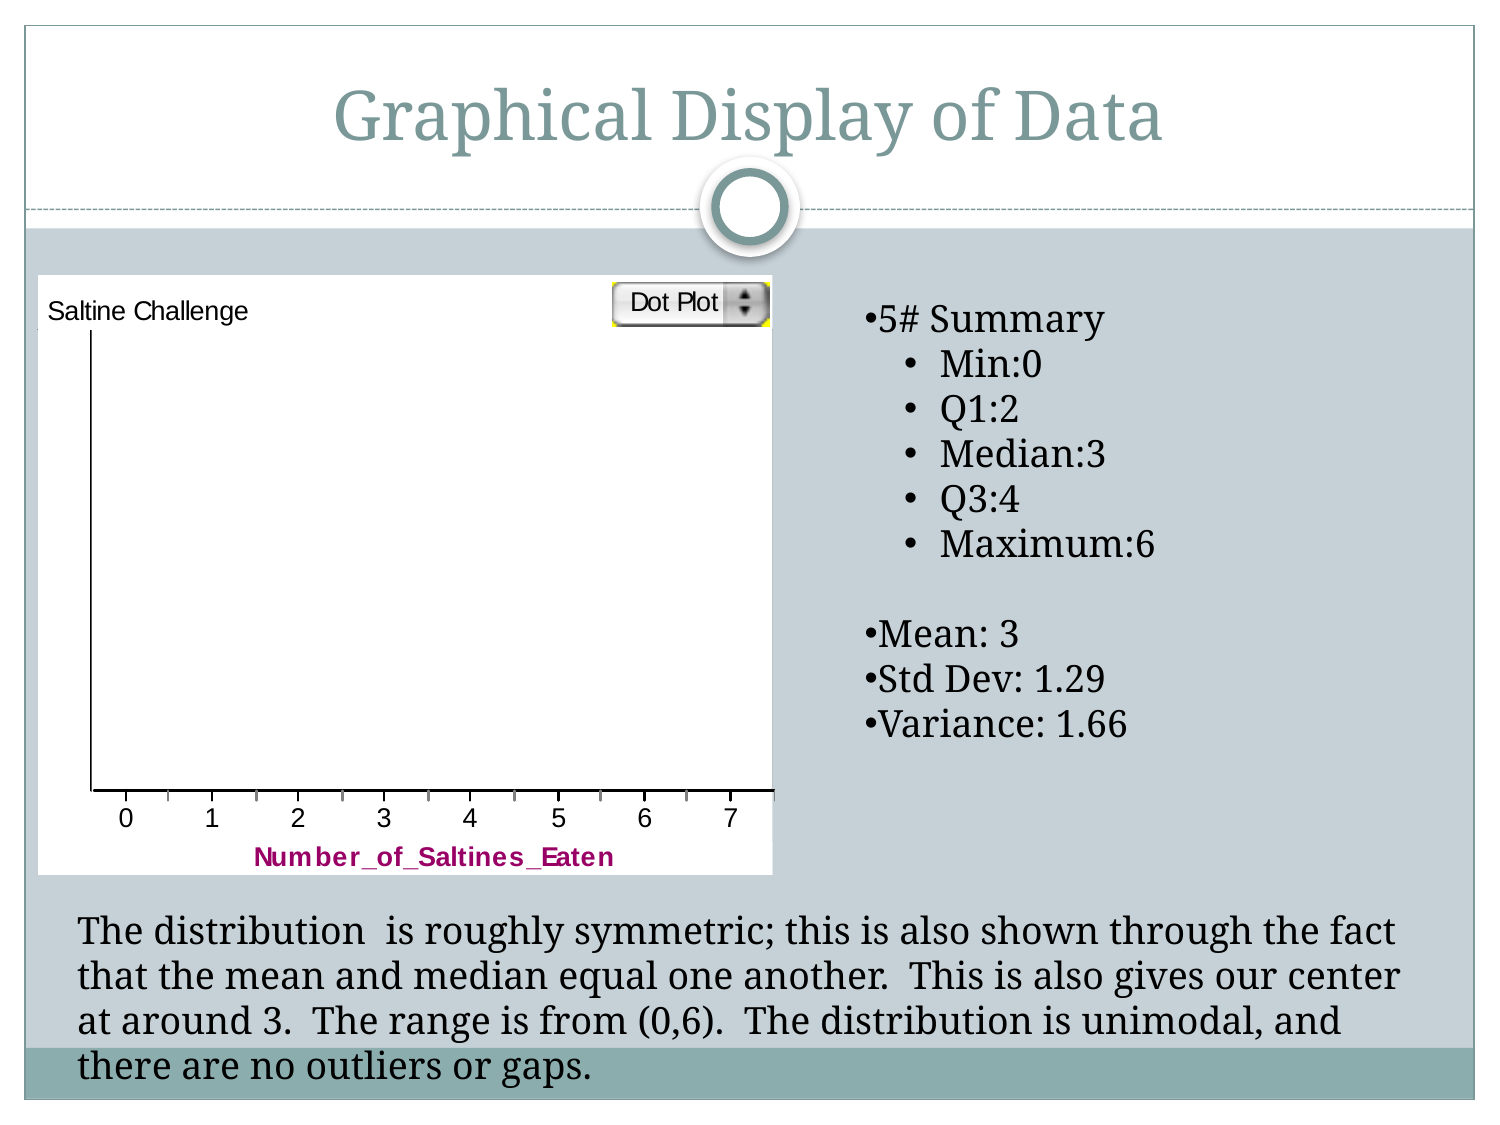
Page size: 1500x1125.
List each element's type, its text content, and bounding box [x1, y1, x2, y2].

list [37, 274, 776, 877]
title Graphical Display of Data [49, 37, 1450, 162]
text_box 5# Summary Min:0 Q1:2 Median:3 Q3:4 Maximum:6 Mean: 3 Std Dev: 1.29 Variance: 1.66 [849, 287, 1450, 798]
text_box The distribution is roughly symmetric; this is also shown through the fact that the mean and median equal one another. This is also gives our center at around 3. The range is from (0,6). The distribution is unimodal, and there are no outliers or gaps. [62, 899, 1425, 1095]
